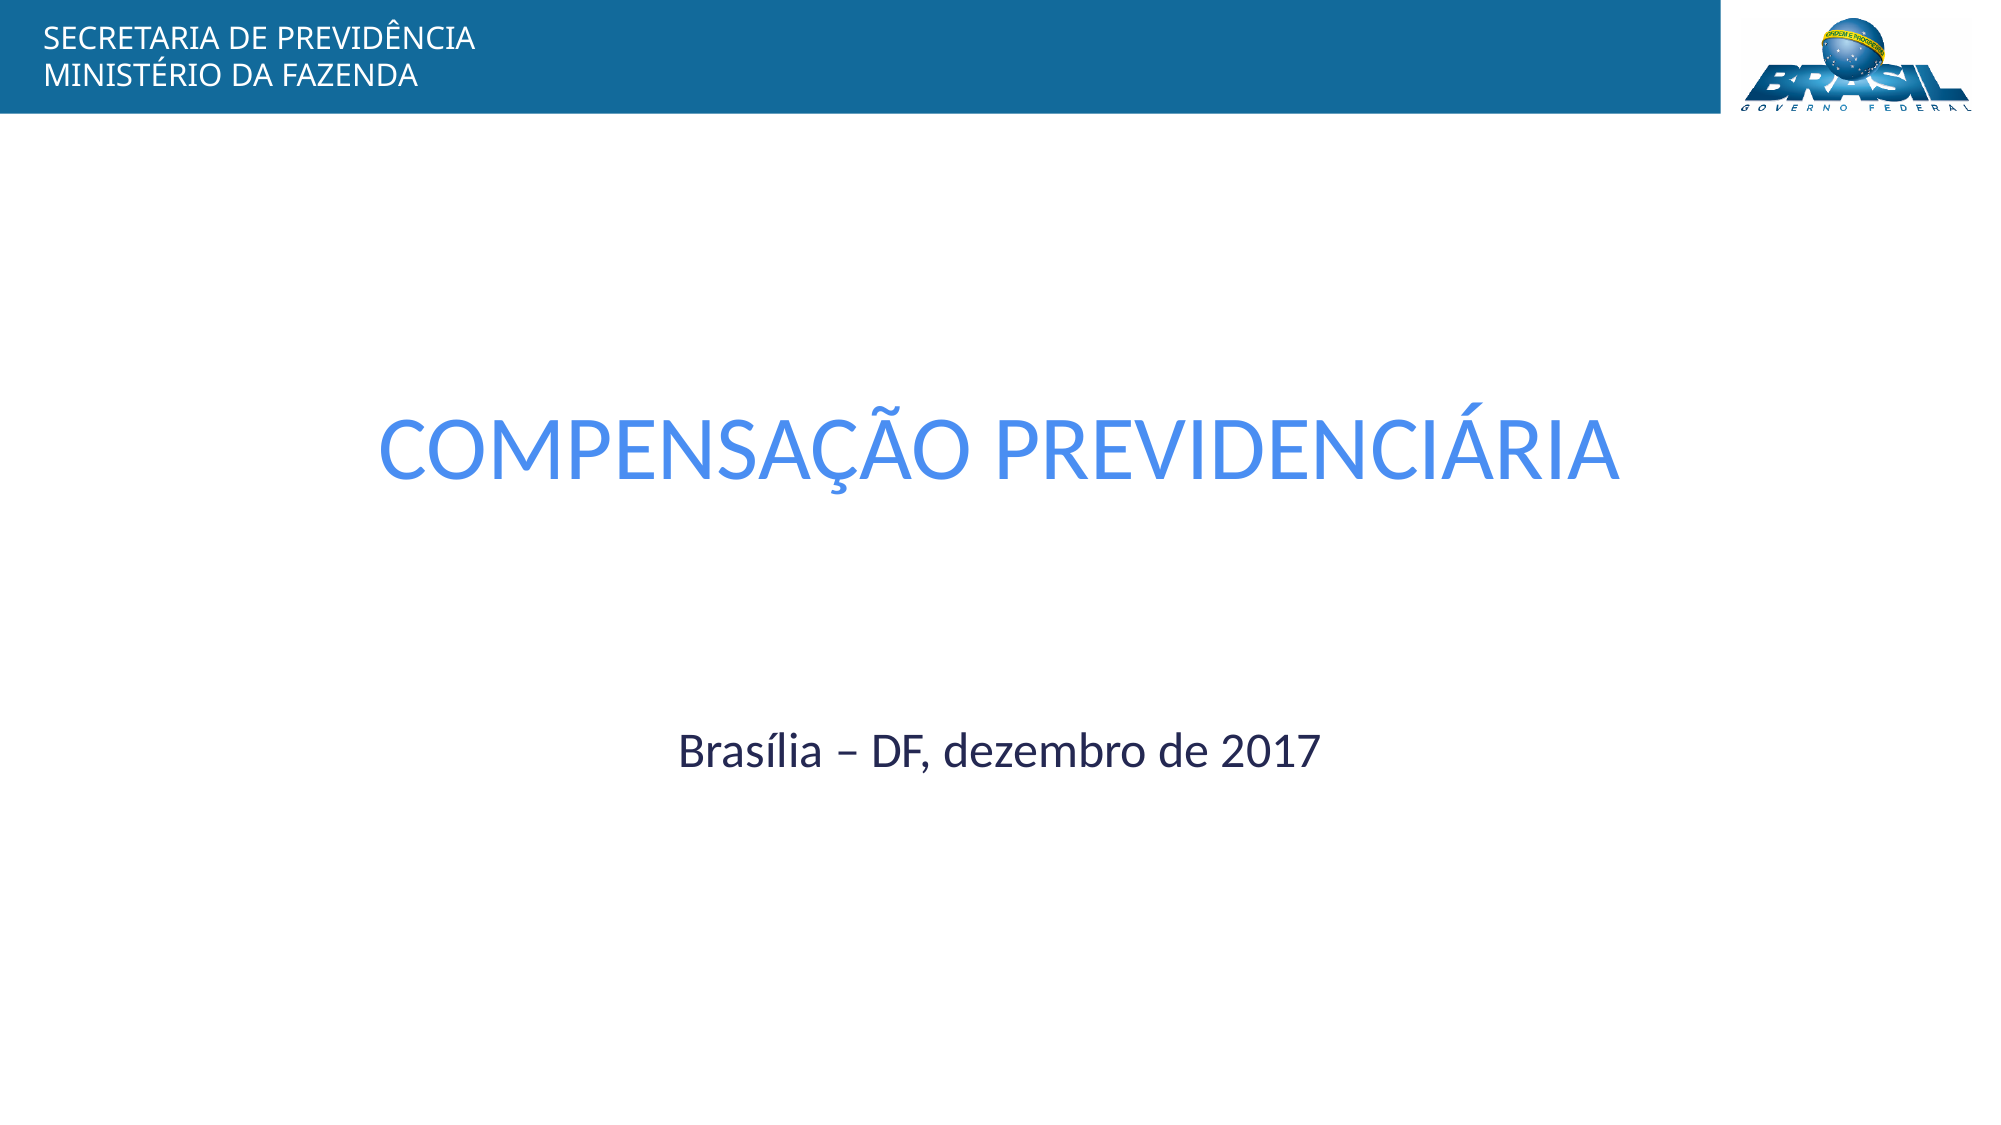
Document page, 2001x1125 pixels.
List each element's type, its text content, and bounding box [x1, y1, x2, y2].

picture [1741, 18, 1972, 111]
text_box COMPENSAÇÃO PREVIDENCIÁRIA Brasília – DF, dezembro de 2017 [102, 270, 1898, 719]
